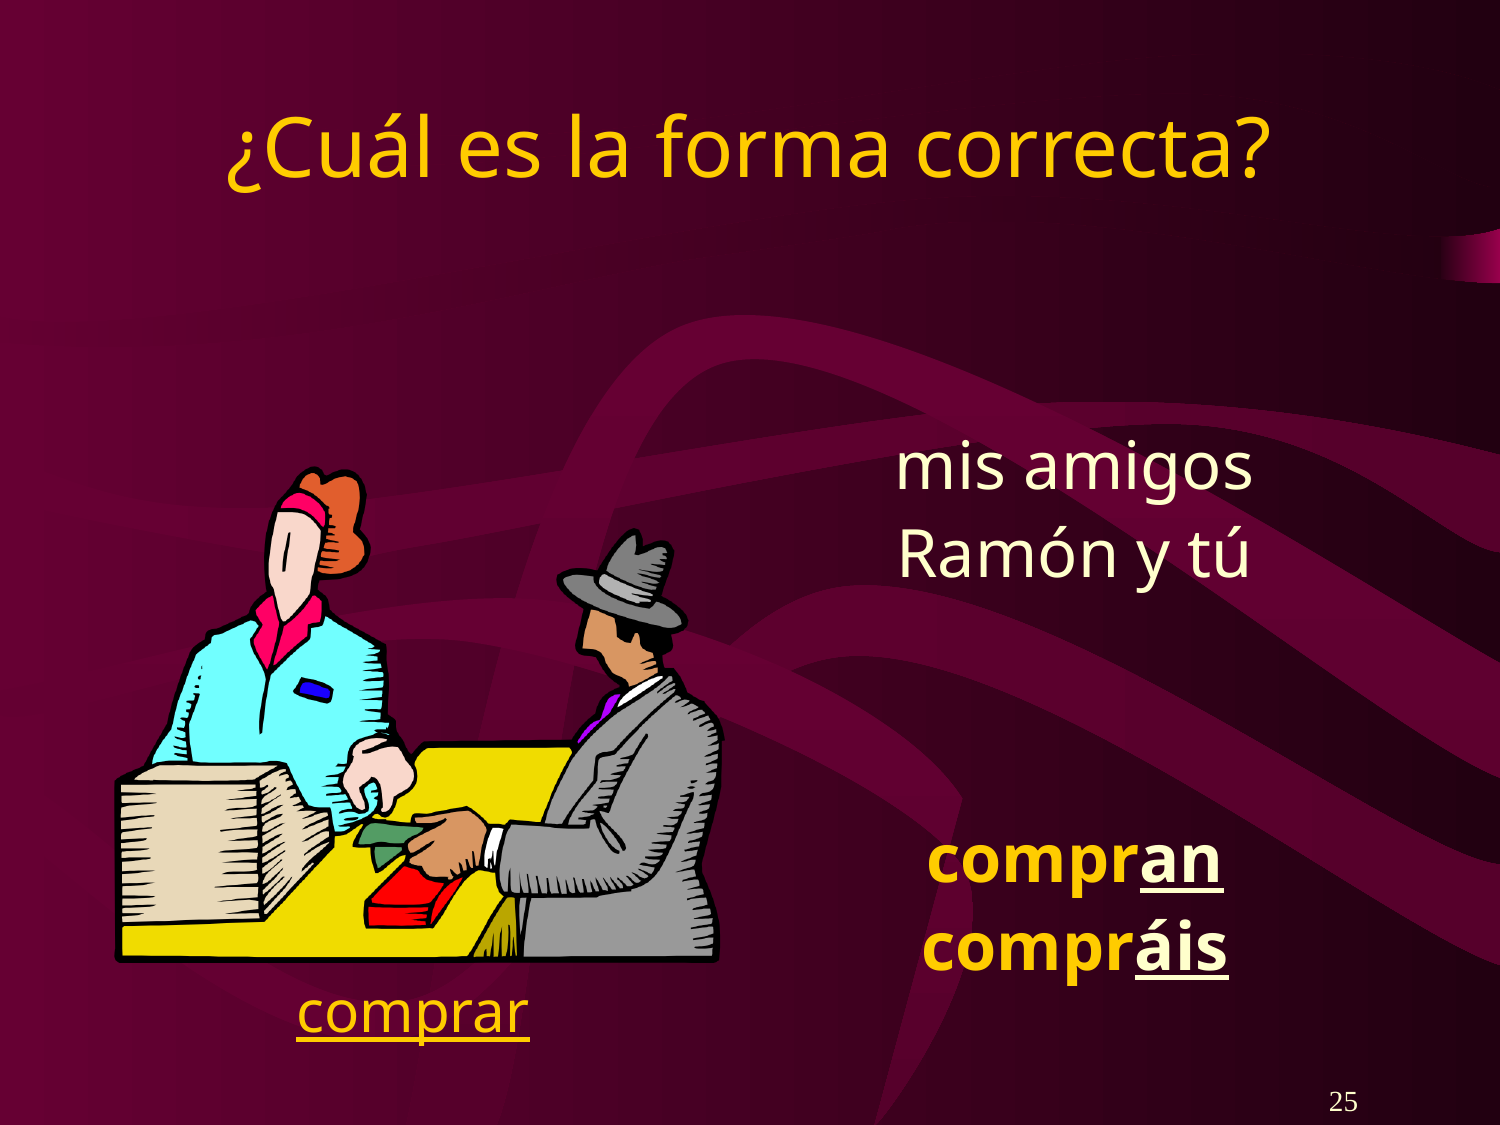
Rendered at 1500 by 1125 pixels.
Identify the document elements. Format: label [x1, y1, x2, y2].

picture [112, 458, 726, 963]
text_box [0, 0, 1500, 1125]
